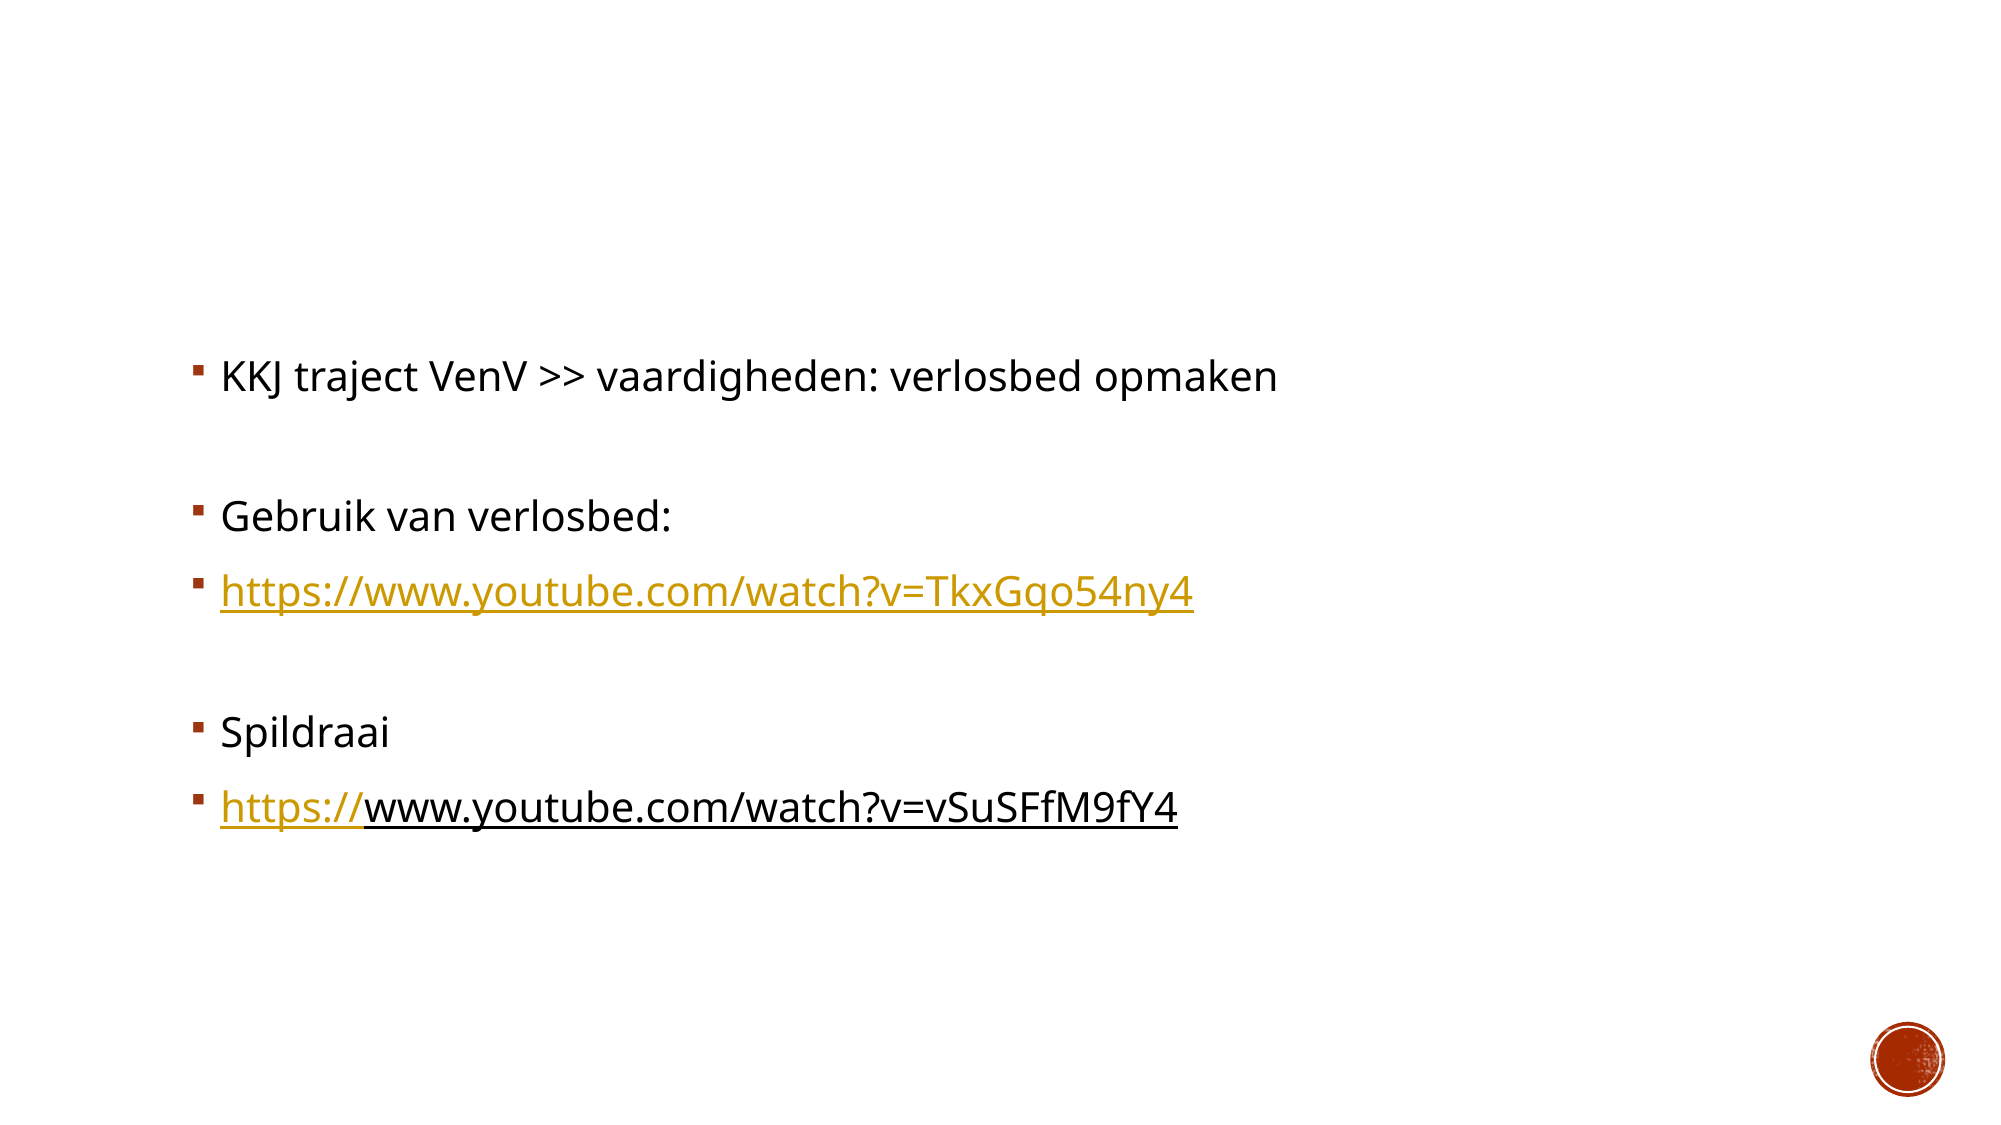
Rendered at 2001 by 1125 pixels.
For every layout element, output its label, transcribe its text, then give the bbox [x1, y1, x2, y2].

list KKJ traject VenV >> vaardigheden: verlosbed opmaken Gebruik van verlosbed: https://www.youtube.com/watch?v=TkxGqo54ny4 Spildraai https://www.youtube.com/watch?v=vSuSFfM9fY4 [175, 348, 1826, 1013]
